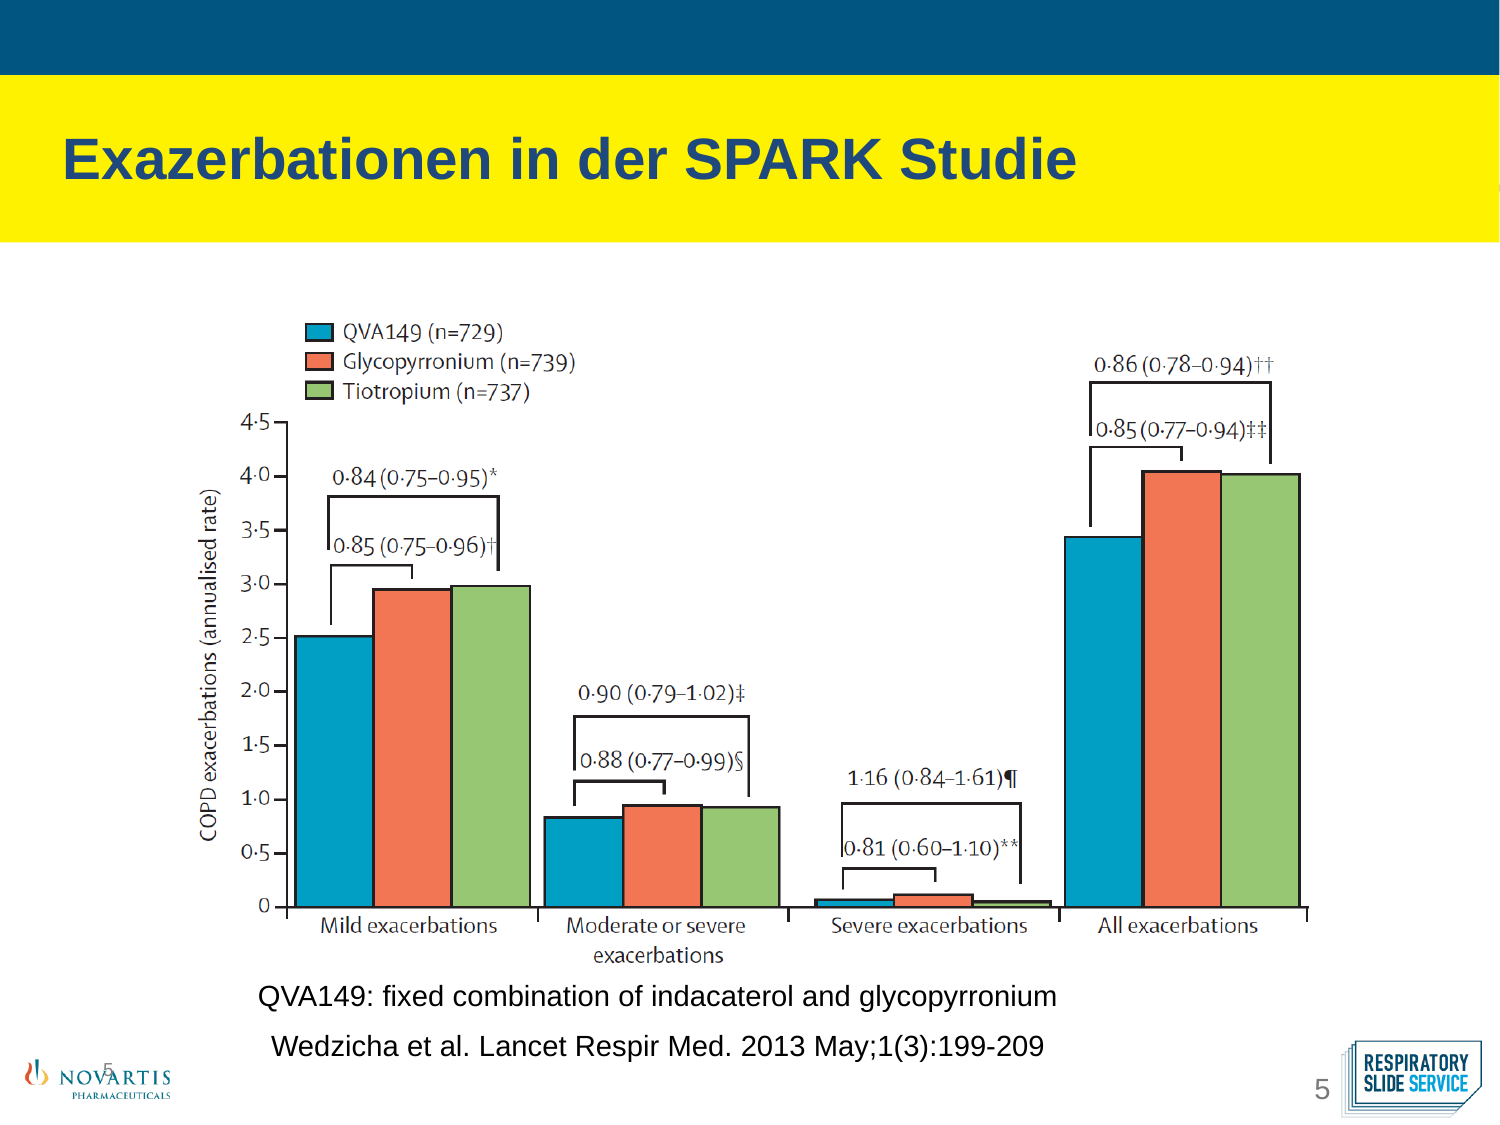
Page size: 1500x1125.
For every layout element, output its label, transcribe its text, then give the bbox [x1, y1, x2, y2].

text_box QVA149: fixed combination of indacaterol and glycopyrronium [243, 977, 1074, 1020]
text_box Wedzicha et al. Lancet Respir Med. 2013 May;1(3):199-209 [256, 1020, 1061, 1070]
picture [1328, 1027, 1497, 1125]
picture [25, 1059, 170, 1099]
slide_number 5 [88, 1050, 154, 1091]
title Exazerbationen in der SPARK Studie [62, 116, 1428, 199]
picture [179, 305, 1311, 971]
